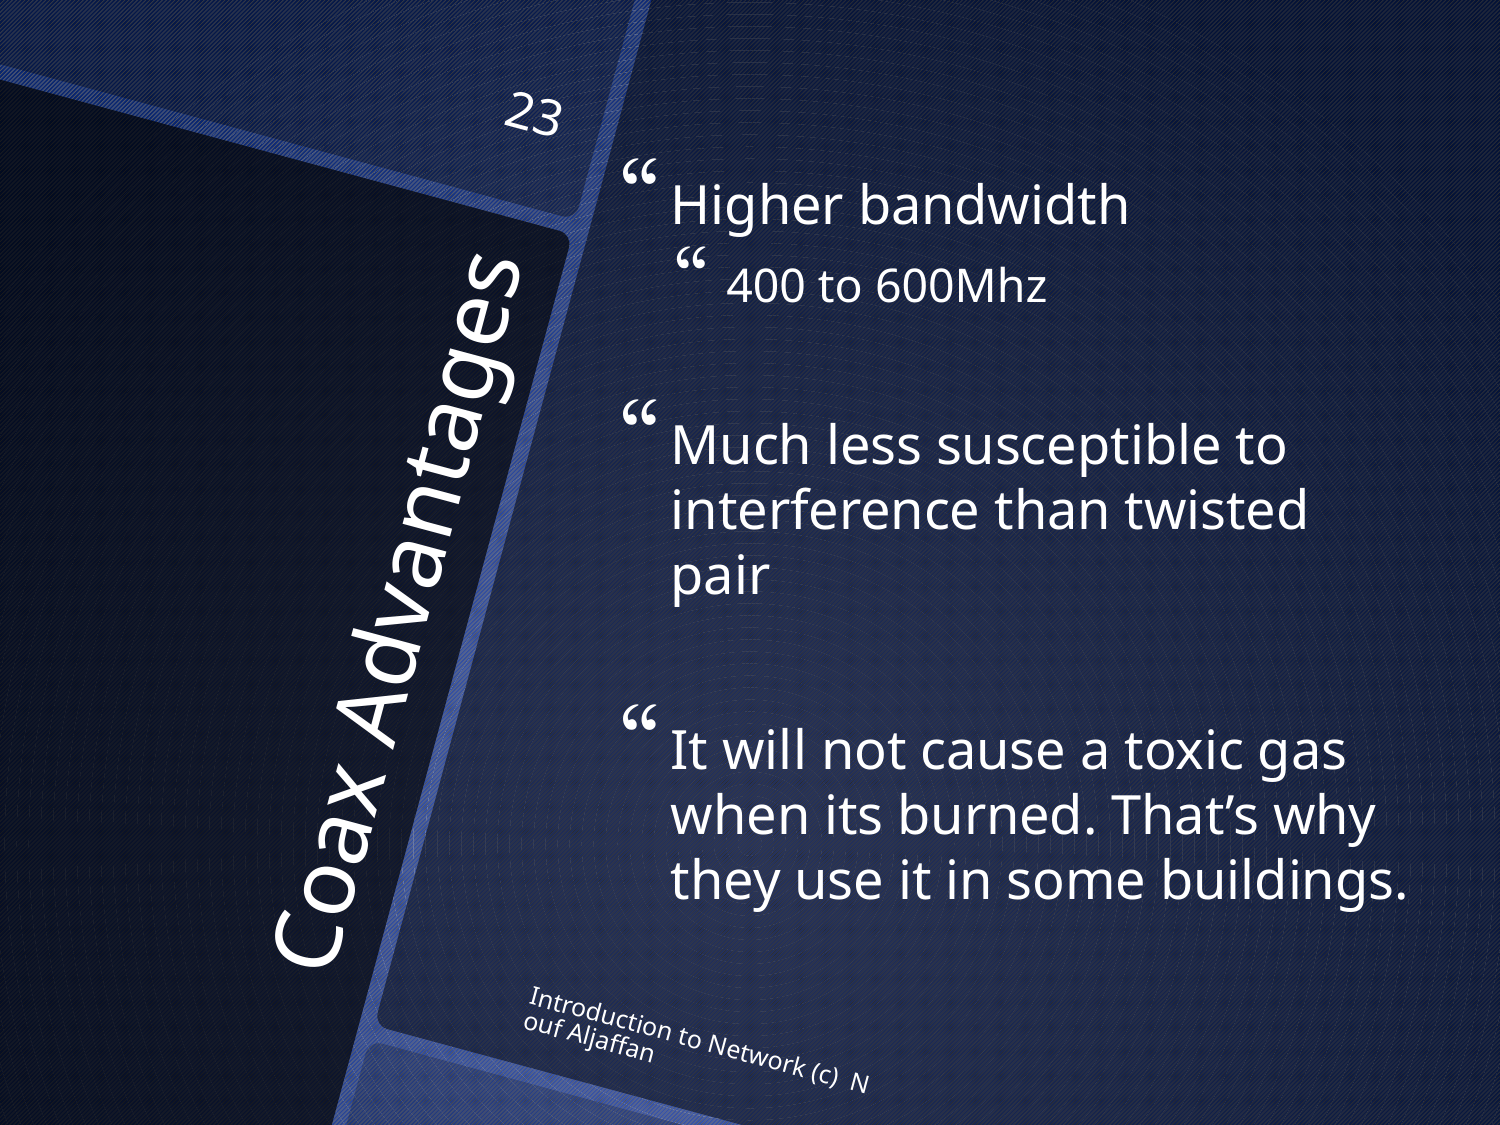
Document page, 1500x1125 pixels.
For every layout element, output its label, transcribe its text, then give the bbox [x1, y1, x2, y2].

slide_number 23 [206, 1, 585, 157]
list Higher bandwidth 400 to 600Mhz Much less susceptible to interference than twisted pair It will not cause a toxic gas when its burned. That’s why they use it in some buildings. [600, 162, 1425, 948]
footer Introduction to Network (c) Nouf Aljaffan [508, 963, 903, 1123]
title Coax Advantages [69, 181, 554, 1056]
